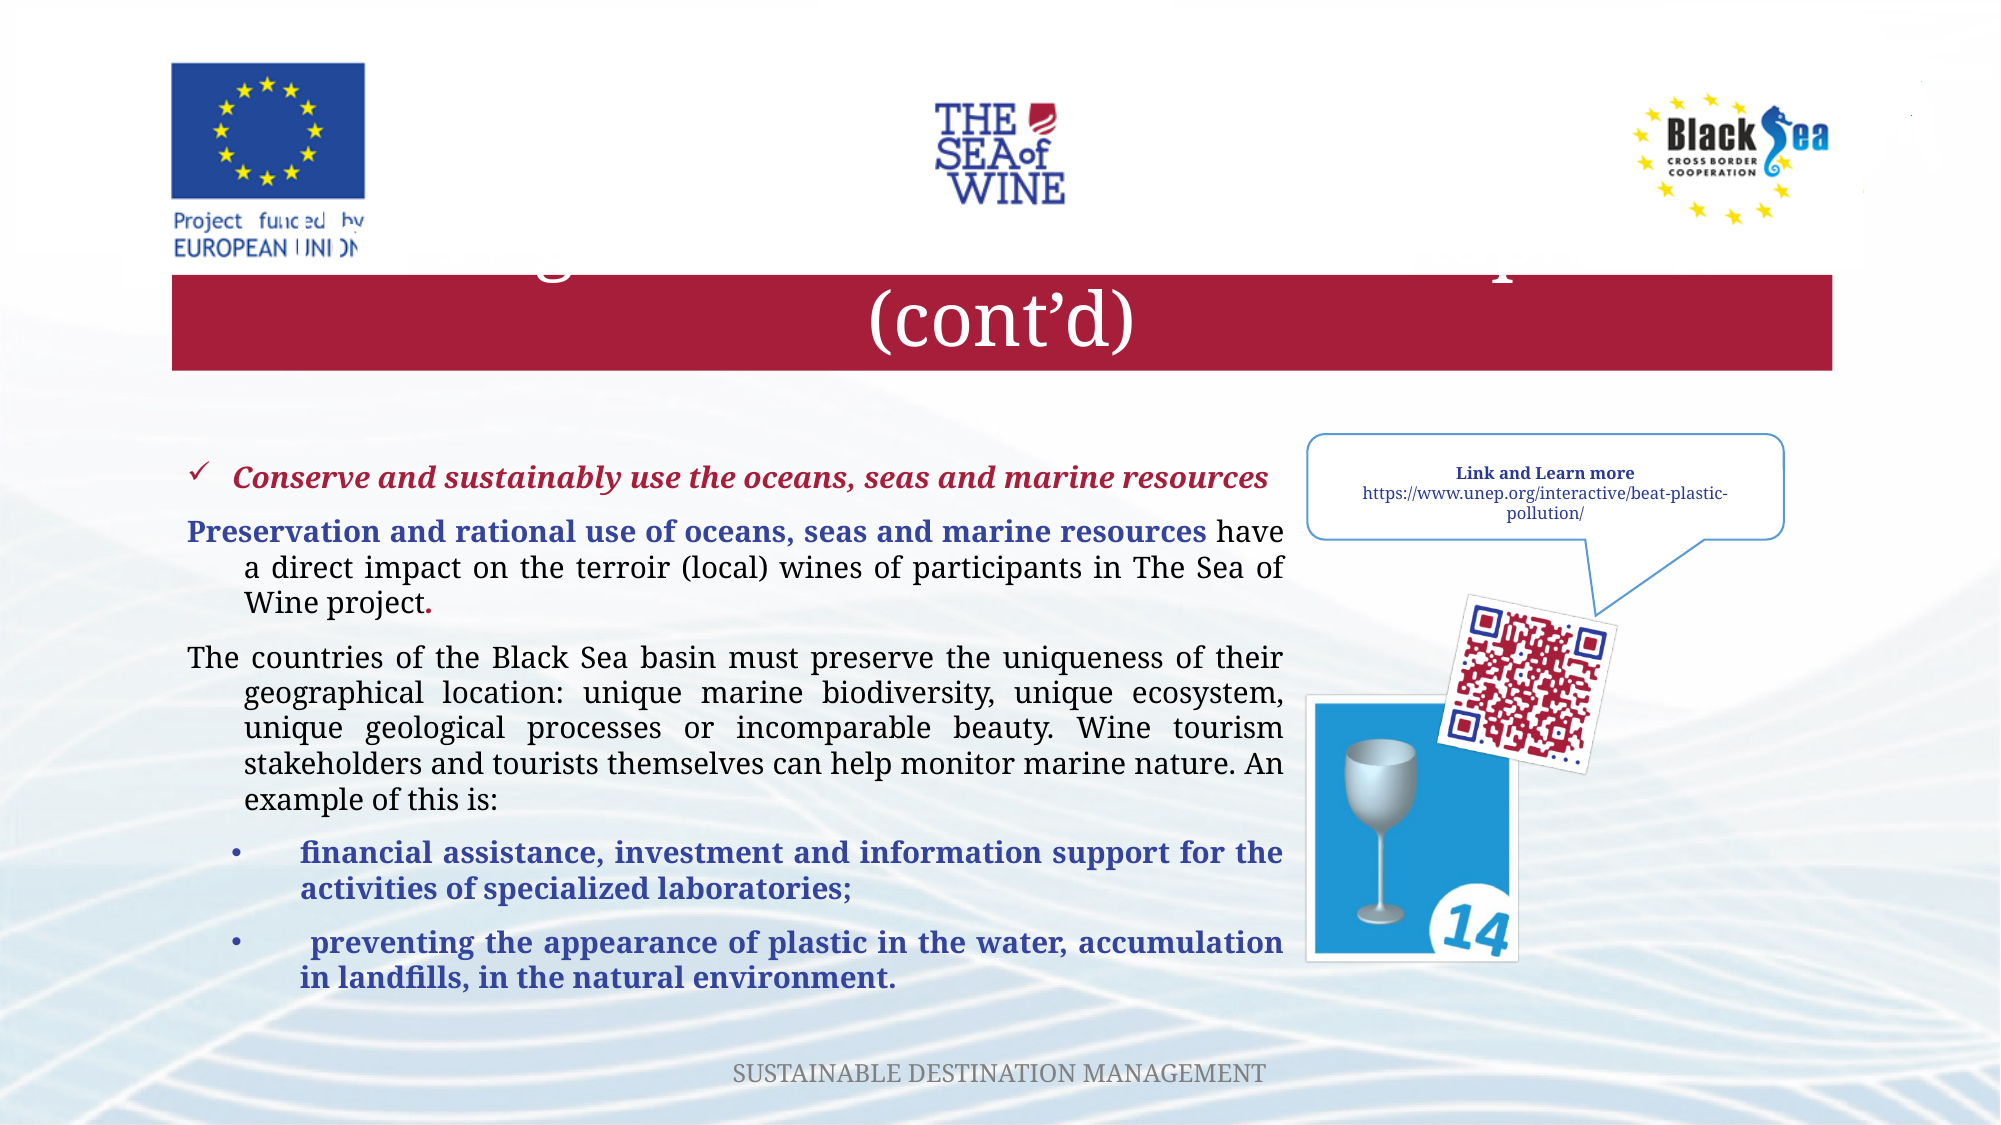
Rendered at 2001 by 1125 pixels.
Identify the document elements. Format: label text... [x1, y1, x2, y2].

list Conserve and sustainably use the oceans, seas and marine resources Preservation and rational use of oceans, seas and marine resources have a direct impact on the terroir (local) wines of participants in The Sea of Wine project. The countries of the Black Sea basin must preserve the uniqueness of their geographical location: unique marine biodiversity, unique ecosystem, unique geological processes or incomparable beauty. Wine tourism stakeholders and tourists themselves can help monitor marine nature. An example of this is: financial assistance, investment and information support for the activities of specialized laboratories; preventing the appearance of plastic in the water, accumulation in landfills, in the natural environment. [172, 446, 1300, 1008]
picture [0, 0, 2001, 1125]
text_box Link and Learn more https://www.unep.org/interactive/beat-plastic-pollution/ [1306, 433, 1785, 600]
footer SUSTAINABLE DESTINATION MANAGEMENT [662, 1042, 1338, 1103]
title The 17 goals of sustainable development (cont’d) [172, 274, 1833, 371]
